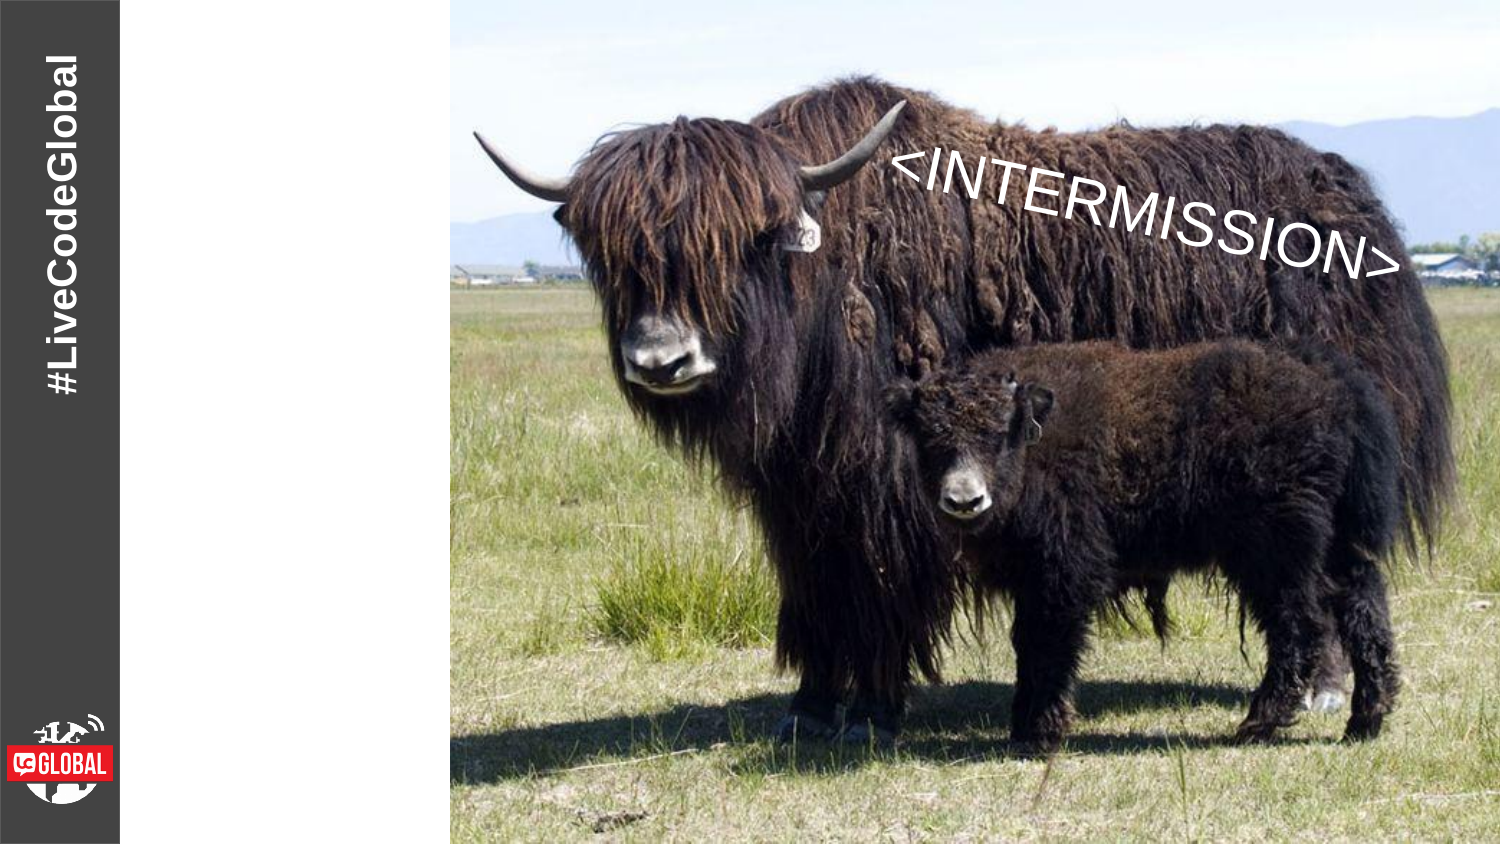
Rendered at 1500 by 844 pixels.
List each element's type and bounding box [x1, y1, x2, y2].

picture [450, 0, 1500, 844]
picture [7, 714, 113, 804]
